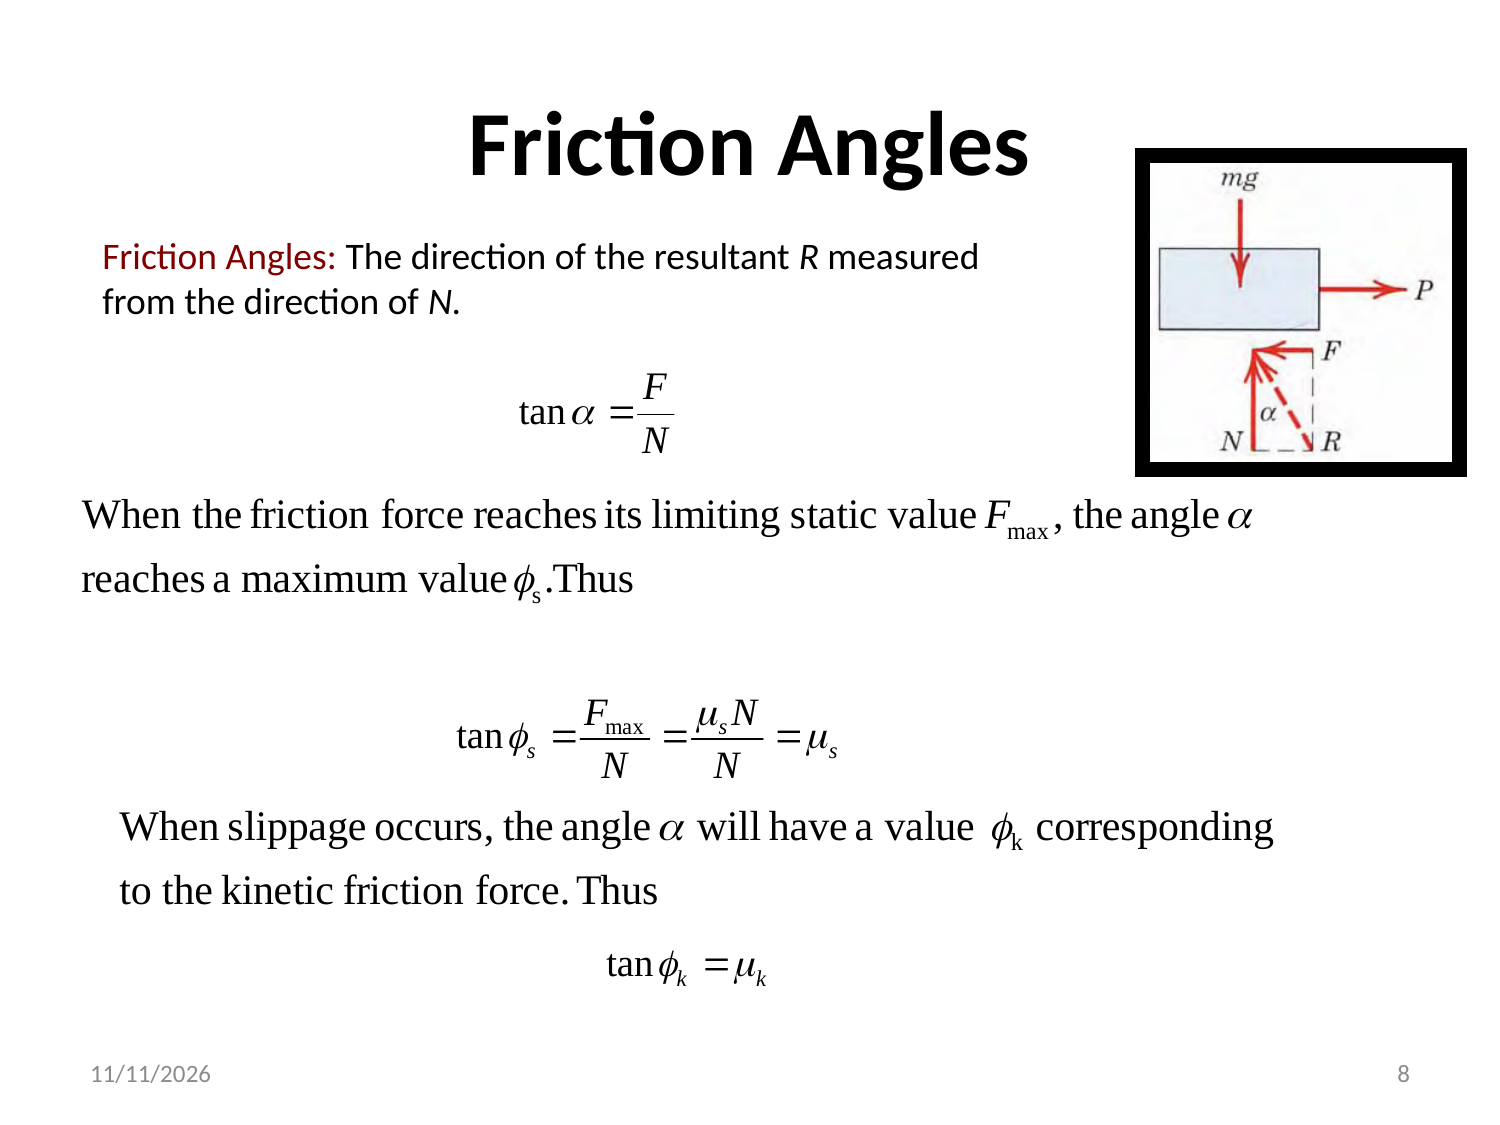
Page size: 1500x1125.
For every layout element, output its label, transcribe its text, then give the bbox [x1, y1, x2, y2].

slide_number 8 [1074, 1042, 1425, 1103]
picture [1149, 162, 1453, 463]
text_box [449, 687, 847, 788]
title Friction Angles [75, 45, 1425, 233]
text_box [74, 487, 1263, 614]
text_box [112, 799, 1294, 913]
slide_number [75, 1042, 425, 1103]
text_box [599, 937, 775, 996]
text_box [512, 362, 684, 464]
text_box Friction Angles: The direction of the resultant R measured from the direction of N. [87, 224, 1013, 330]
